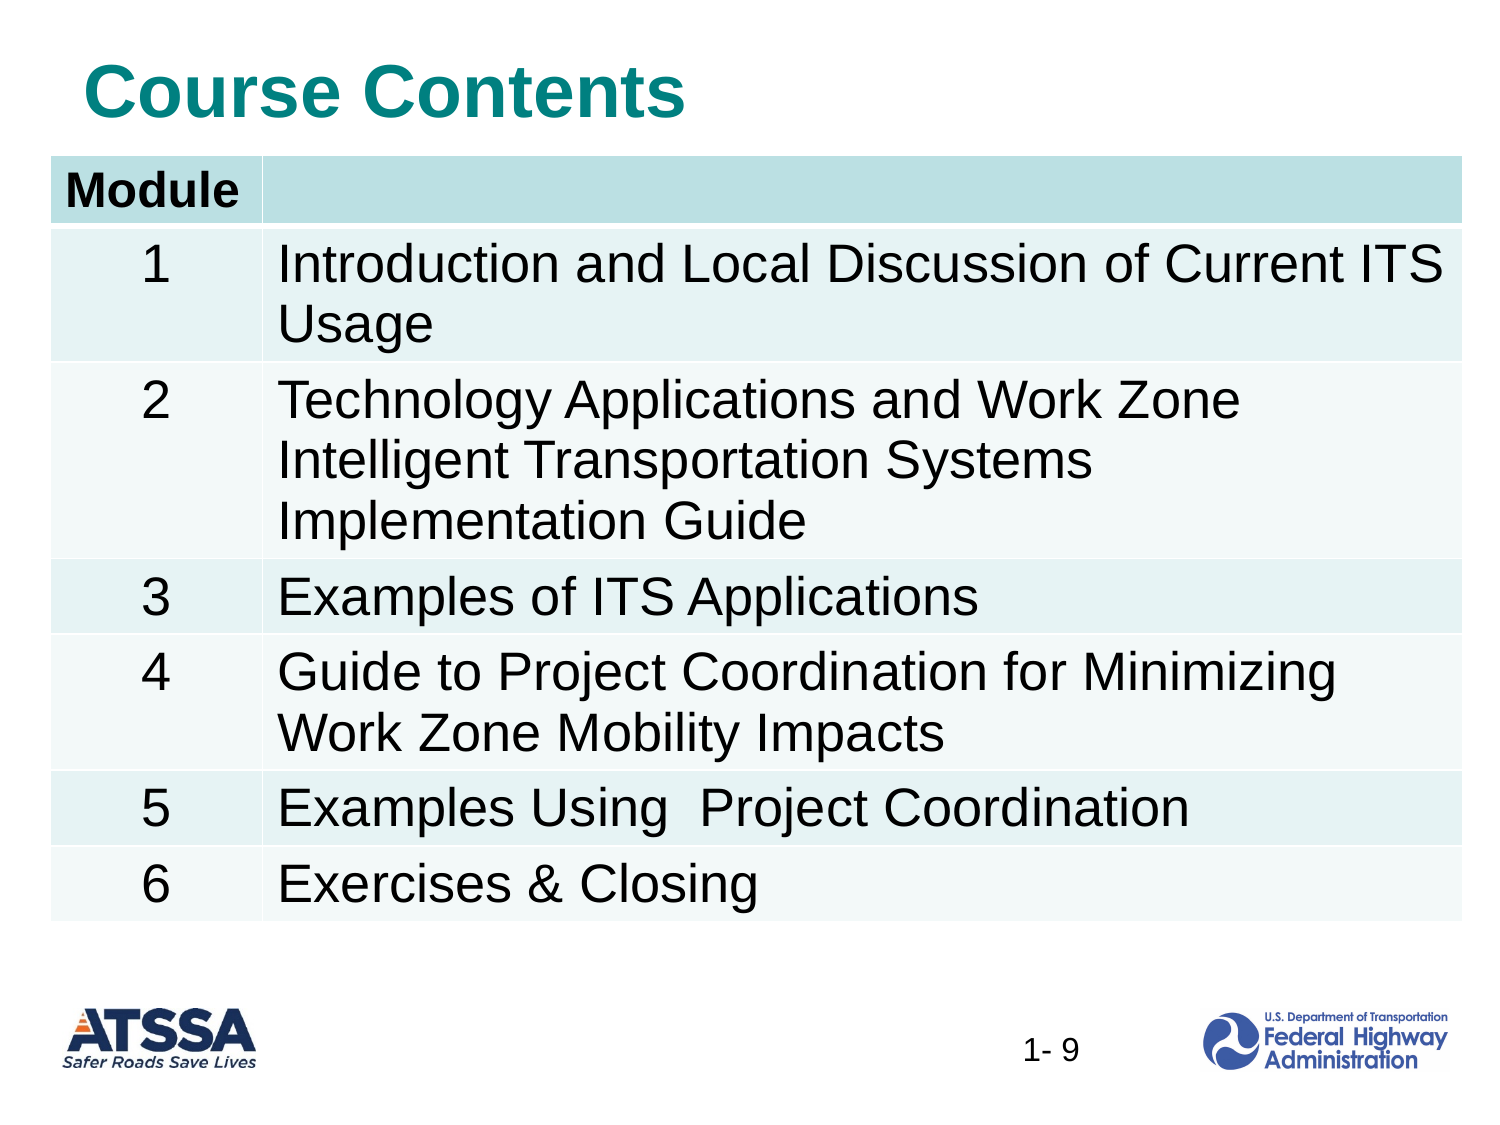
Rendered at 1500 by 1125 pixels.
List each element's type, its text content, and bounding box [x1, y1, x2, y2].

table_header Module [51, 156, 262, 223]
table_cell 3 [51, 559, 262, 633]
table_cell Examples Using Project Coordination [263, 771, 1462, 845]
table_header [263, 156, 1462, 223]
table_cell 6 [51, 847, 262, 921]
table_cell 1 [51, 229, 262, 361]
table_cell Technology Applications and Work Zone Intelligent Transportation Systems Implementation Guide [263, 363, 1462, 558]
table_cell Guide to Project Coordination for Minimizing Work Zone Mobility Impacts [263, 635, 1462, 769]
picture [62, 1008, 256, 1068]
title Course Contents [68, 19, 1444, 154]
table_cell 2 [51, 363, 262, 558]
picture [1200, 1008, 1450, 1072]
table_cell Exercises & Closing [263, 847, 1462, 921]
table_cell Examples of ITS Applications [263, 559, 1462, 633]
table_cell 4 [51, 635, 262, 769]
table_cell 5 [51, 771, 262, 845]
table_cell Introduction and Local Discussion of Current ITS Usage [263, 229, 1462, 361]
